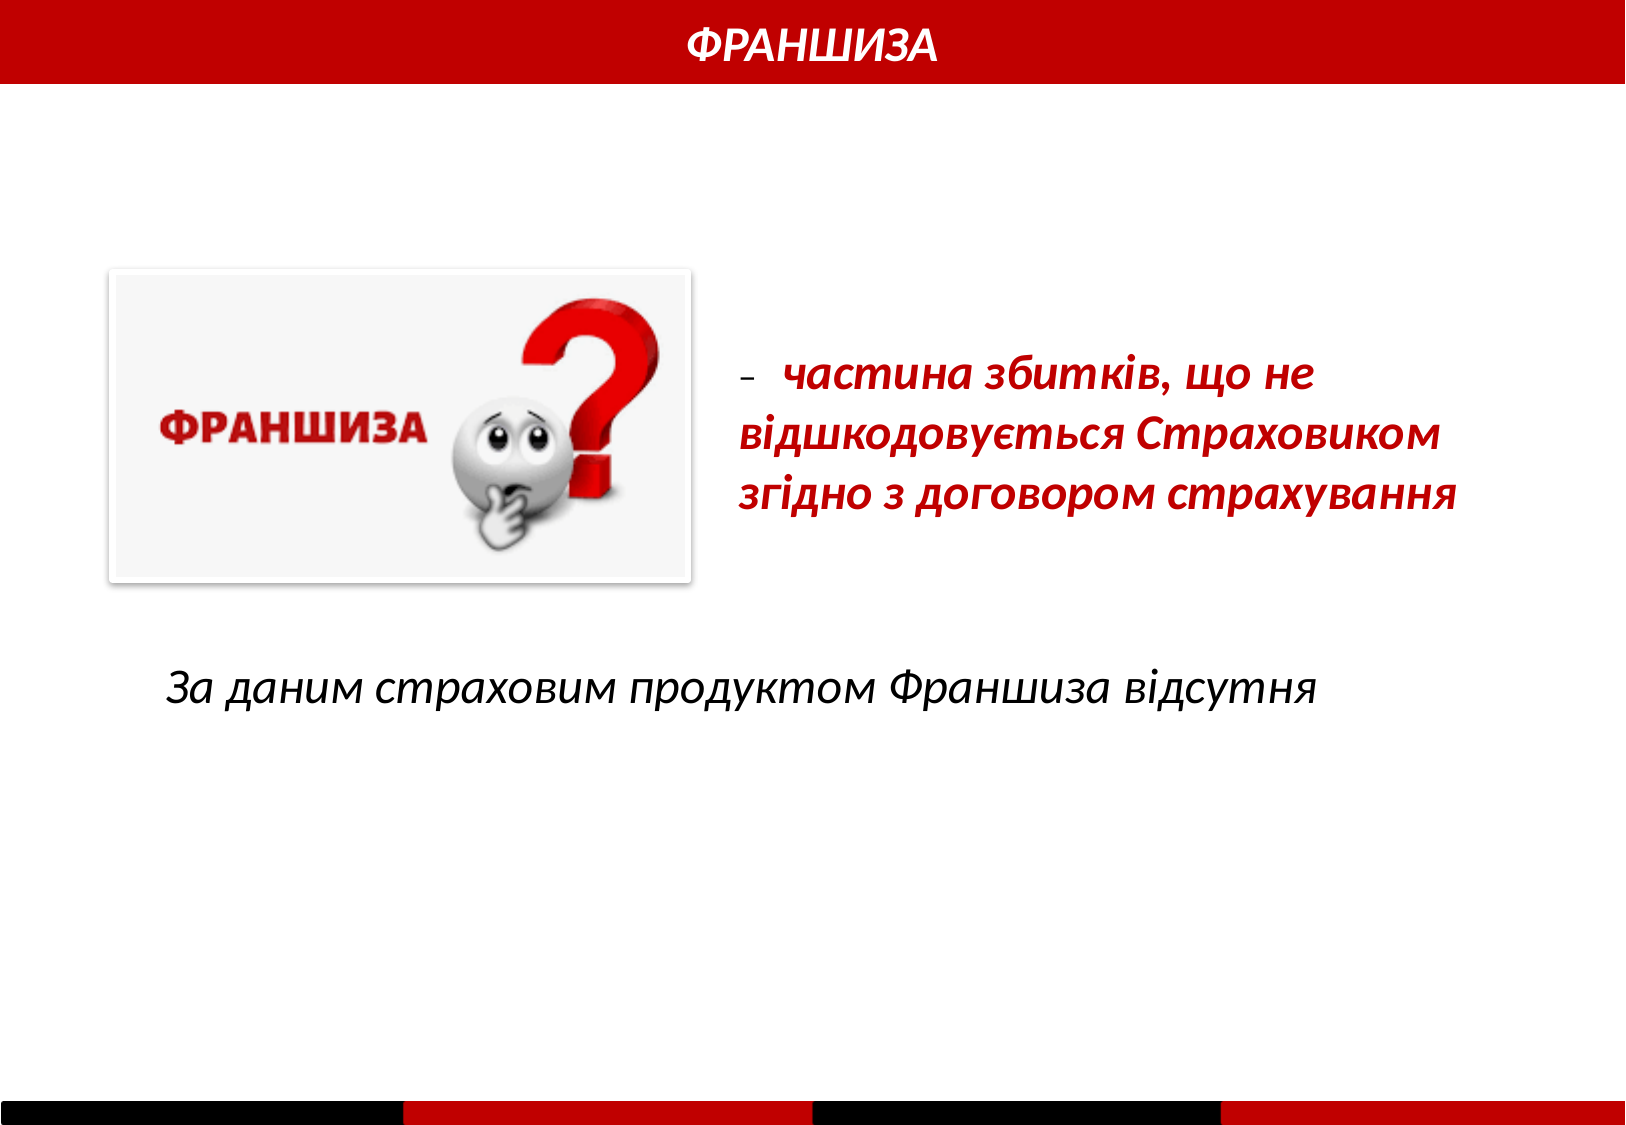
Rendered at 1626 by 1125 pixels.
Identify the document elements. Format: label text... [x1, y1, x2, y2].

text_box За даним страховим продуктом Франшиза відсутня [139, 620, 1510, 721]
picture [115, 275, 686, 578]
picture [1, 1101, 1625, 1125]
text_box – частина збитків, що не відшкодовується Страховиком згідно з договором страхування [723, 332, 1515, 528]
text_box ФРАНШИЗА [0, 0, 1625, 84]
